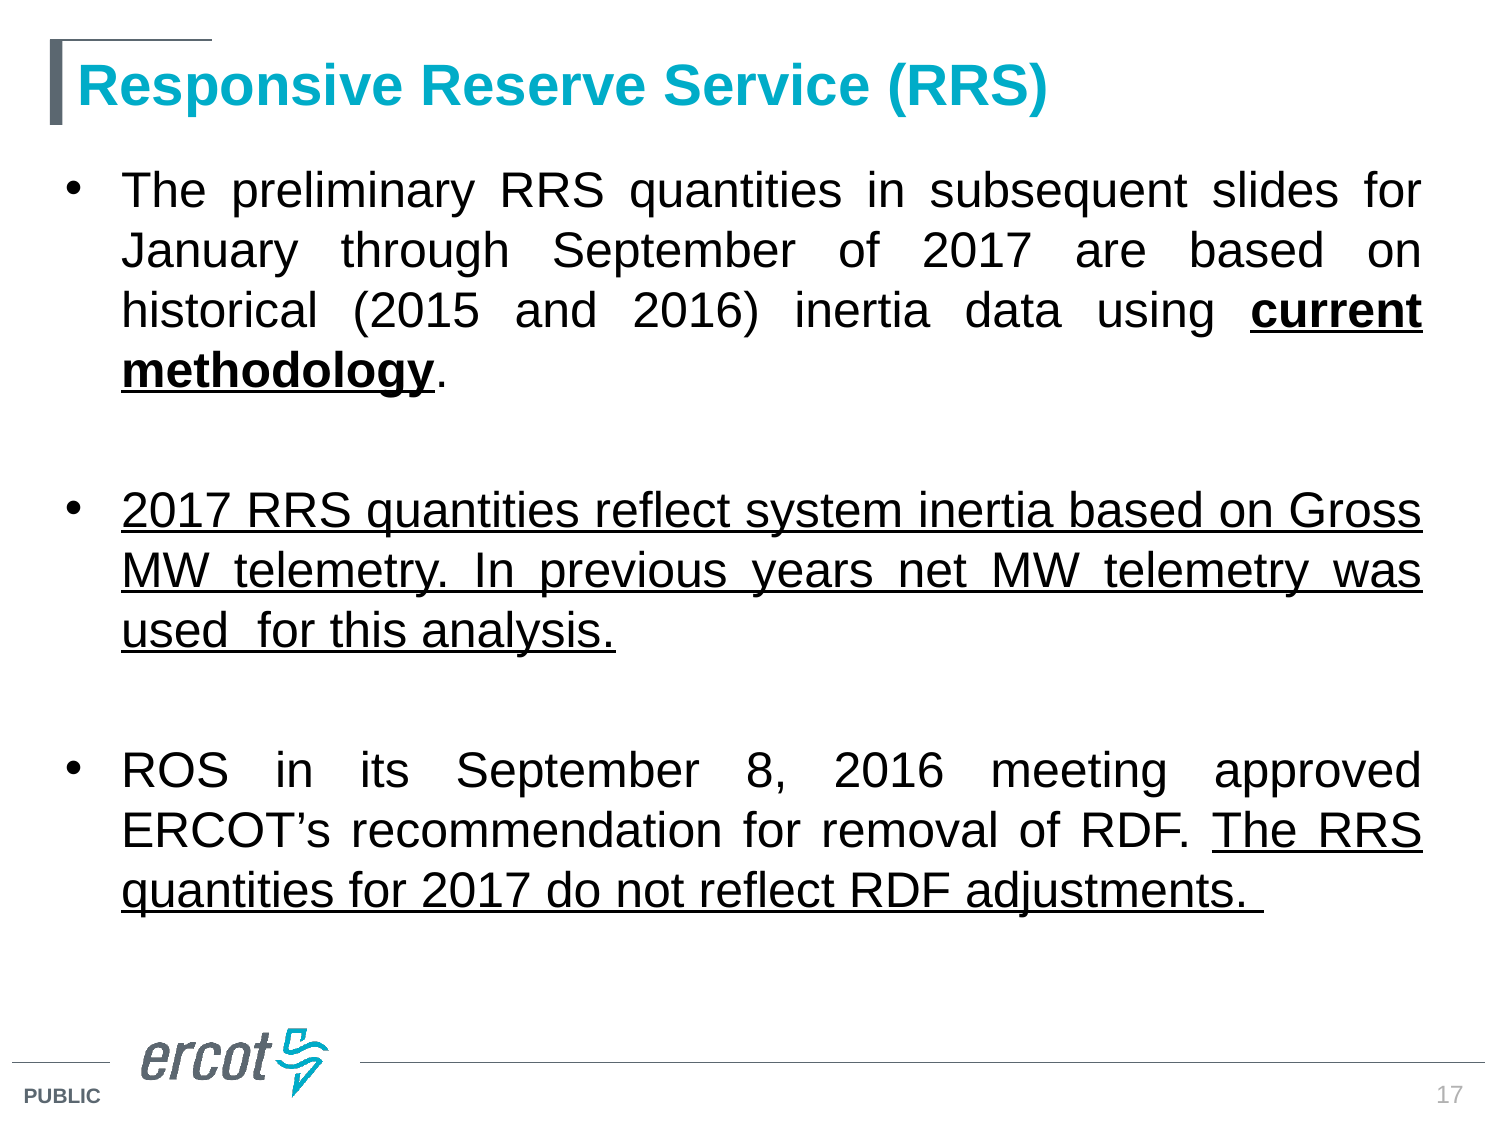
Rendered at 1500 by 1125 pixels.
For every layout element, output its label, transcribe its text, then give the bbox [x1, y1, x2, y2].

picture [137, 1024, 332, 1100]
list The preliminary RRS quantities in subsequent slides for January through September of 2017 are based on historical (2015 and 2016) inertia data using current methodology. 2017 RRS quantities reflect system inertia based on Gross MW telemetry. In previous years net MW telemetry was used for this analysis. ROS in its September 8, 2016 meeting approved ERCOT’s recommendation for removal of RDF. The RRS quantities for 2017 do not reflect RDF adjustments. [50, 149, 1438, 950]
title Responsive Reserve Service (RRS) [62, 39, 1450, 138]
slide_number 17 [1412, 1076, 1488, 1112]
